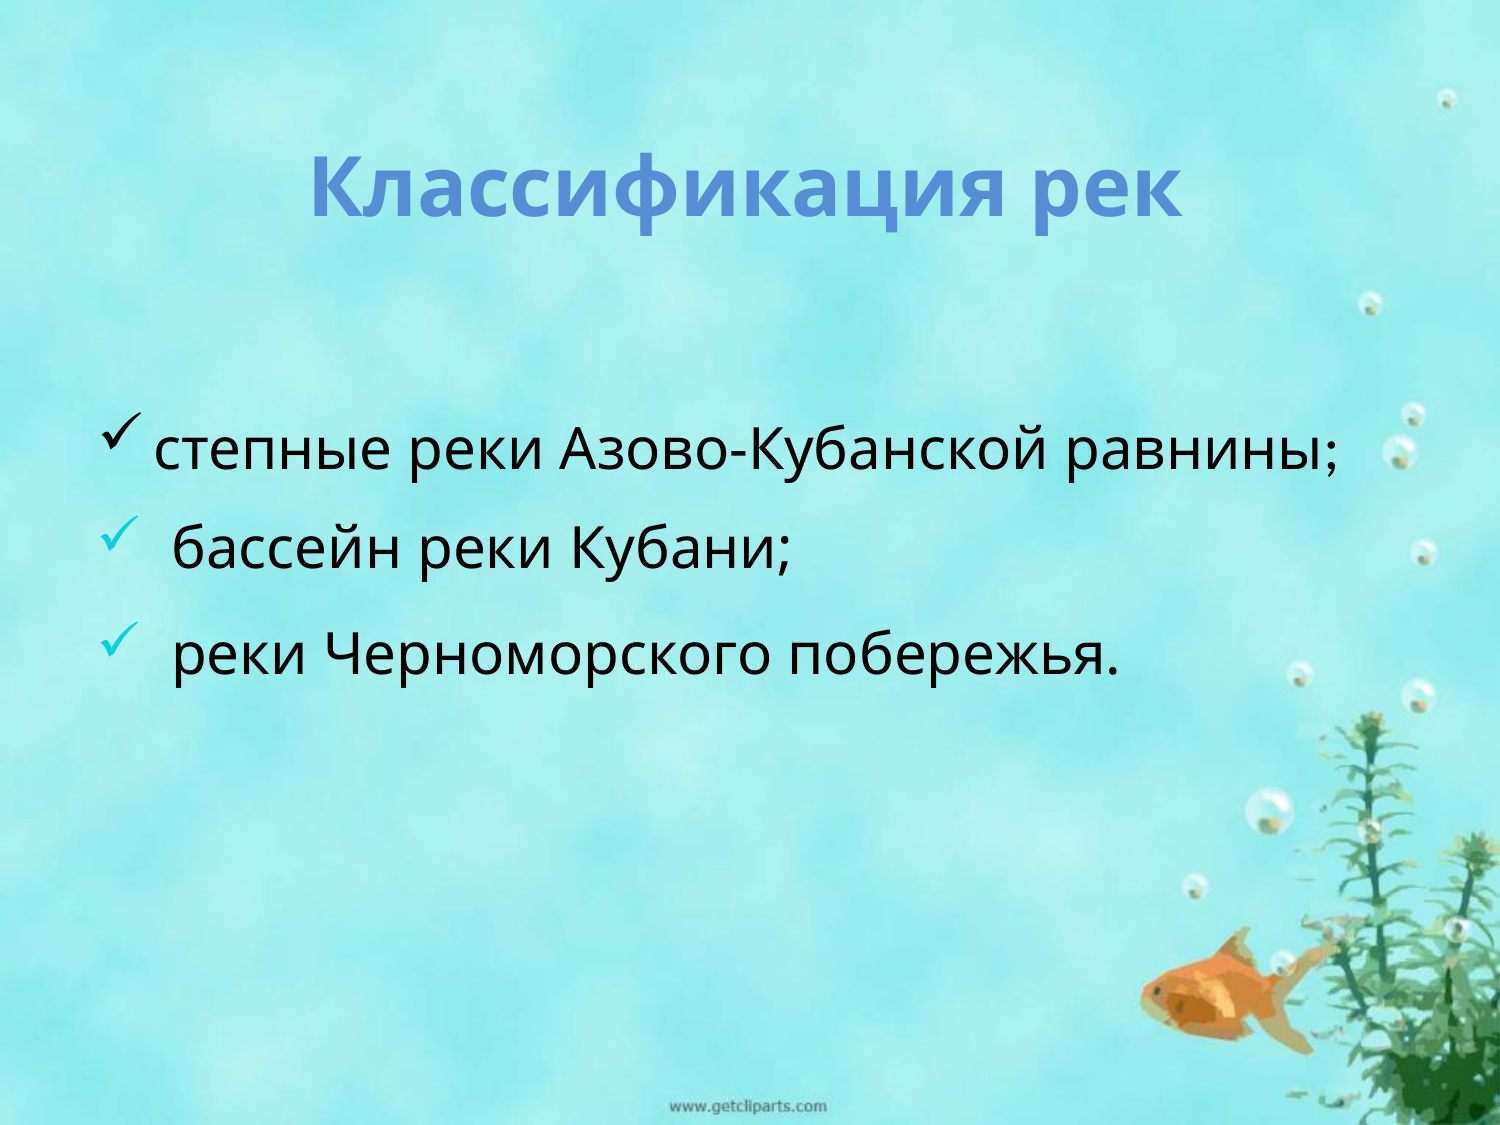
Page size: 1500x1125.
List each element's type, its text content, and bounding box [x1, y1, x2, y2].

text_box реки Черноморского побережья. [81, 574, 1432, 717]
title Классификация рек [0, 125, 1496, 242]
list степные реки Азово-Кубанской равнины; [82, 361, 1432, 467]
text_box бассейн реки Кубани; [81, 467, 1432, 574]
picture [0, 0, 1500, 1125]
